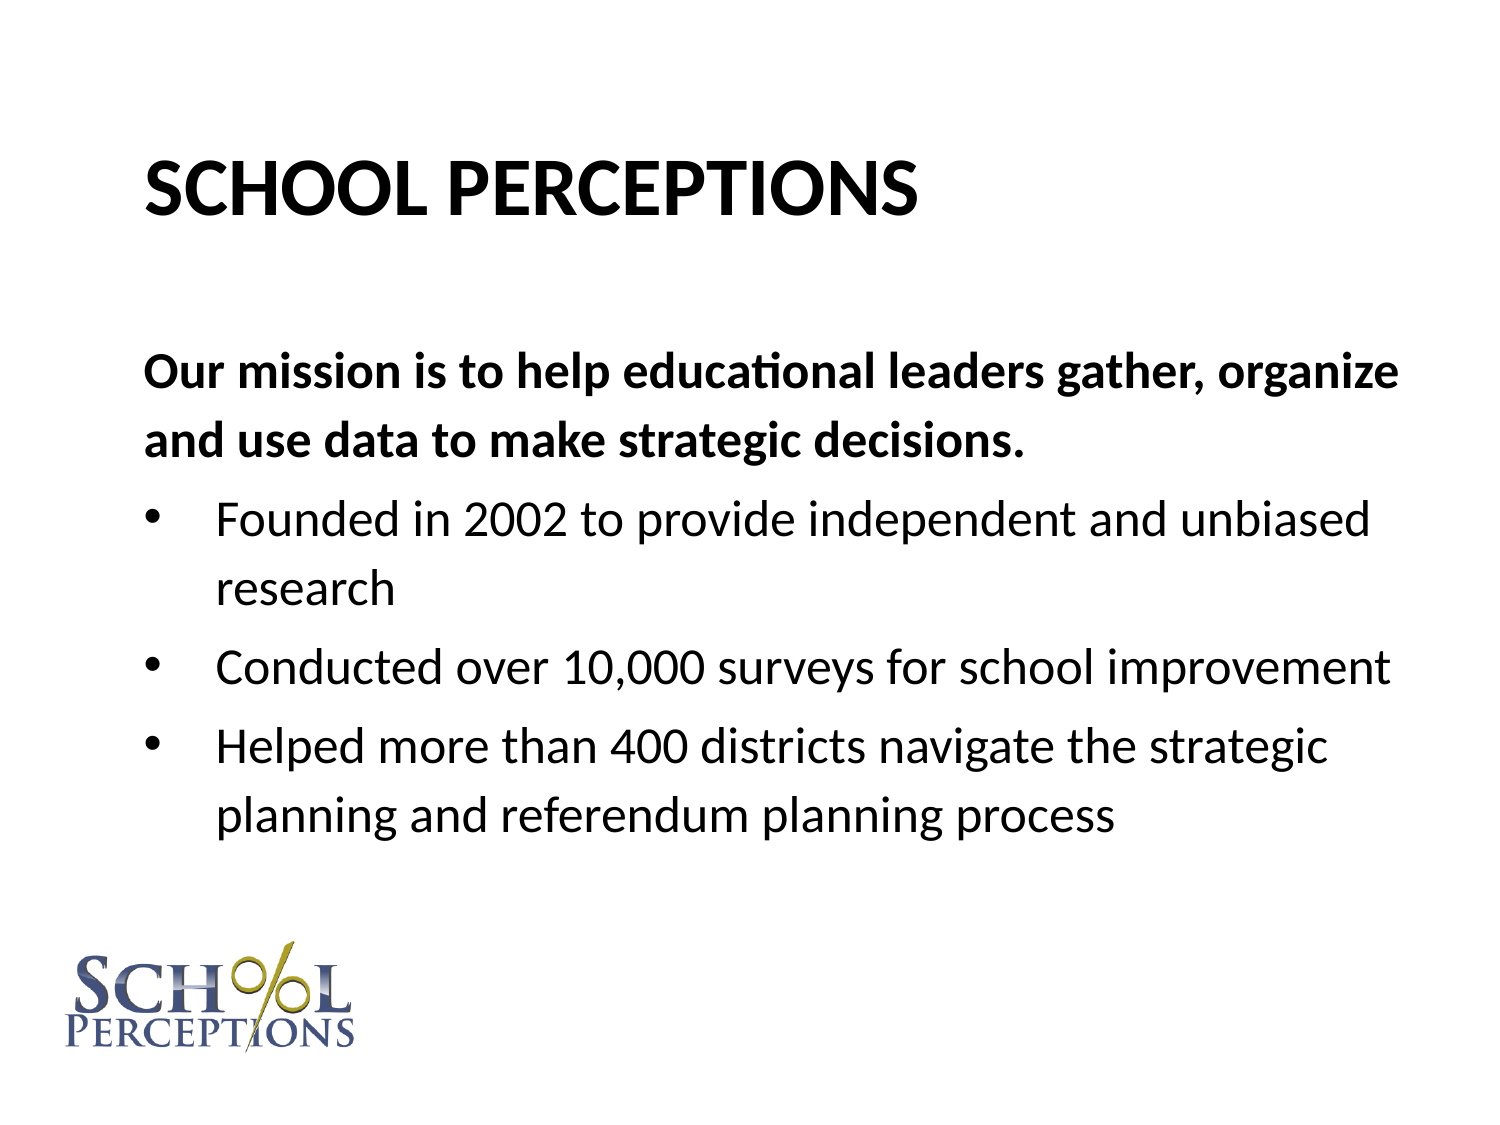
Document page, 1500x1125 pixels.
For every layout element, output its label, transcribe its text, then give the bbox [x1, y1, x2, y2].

list Our mission is to help educational leaders gather, organize and use data to make strategic decisions. Founded in 2002 to provide independent and unbiased research Conducted over 10,000 surveys for school improvement Helped more than 400 districts navigate the strategic planning and referendum planning process [99, 275, 1438, 850]
title School Perceptions [99, 125, 1357, 275]
picture [62, 937, 356, 1063]
